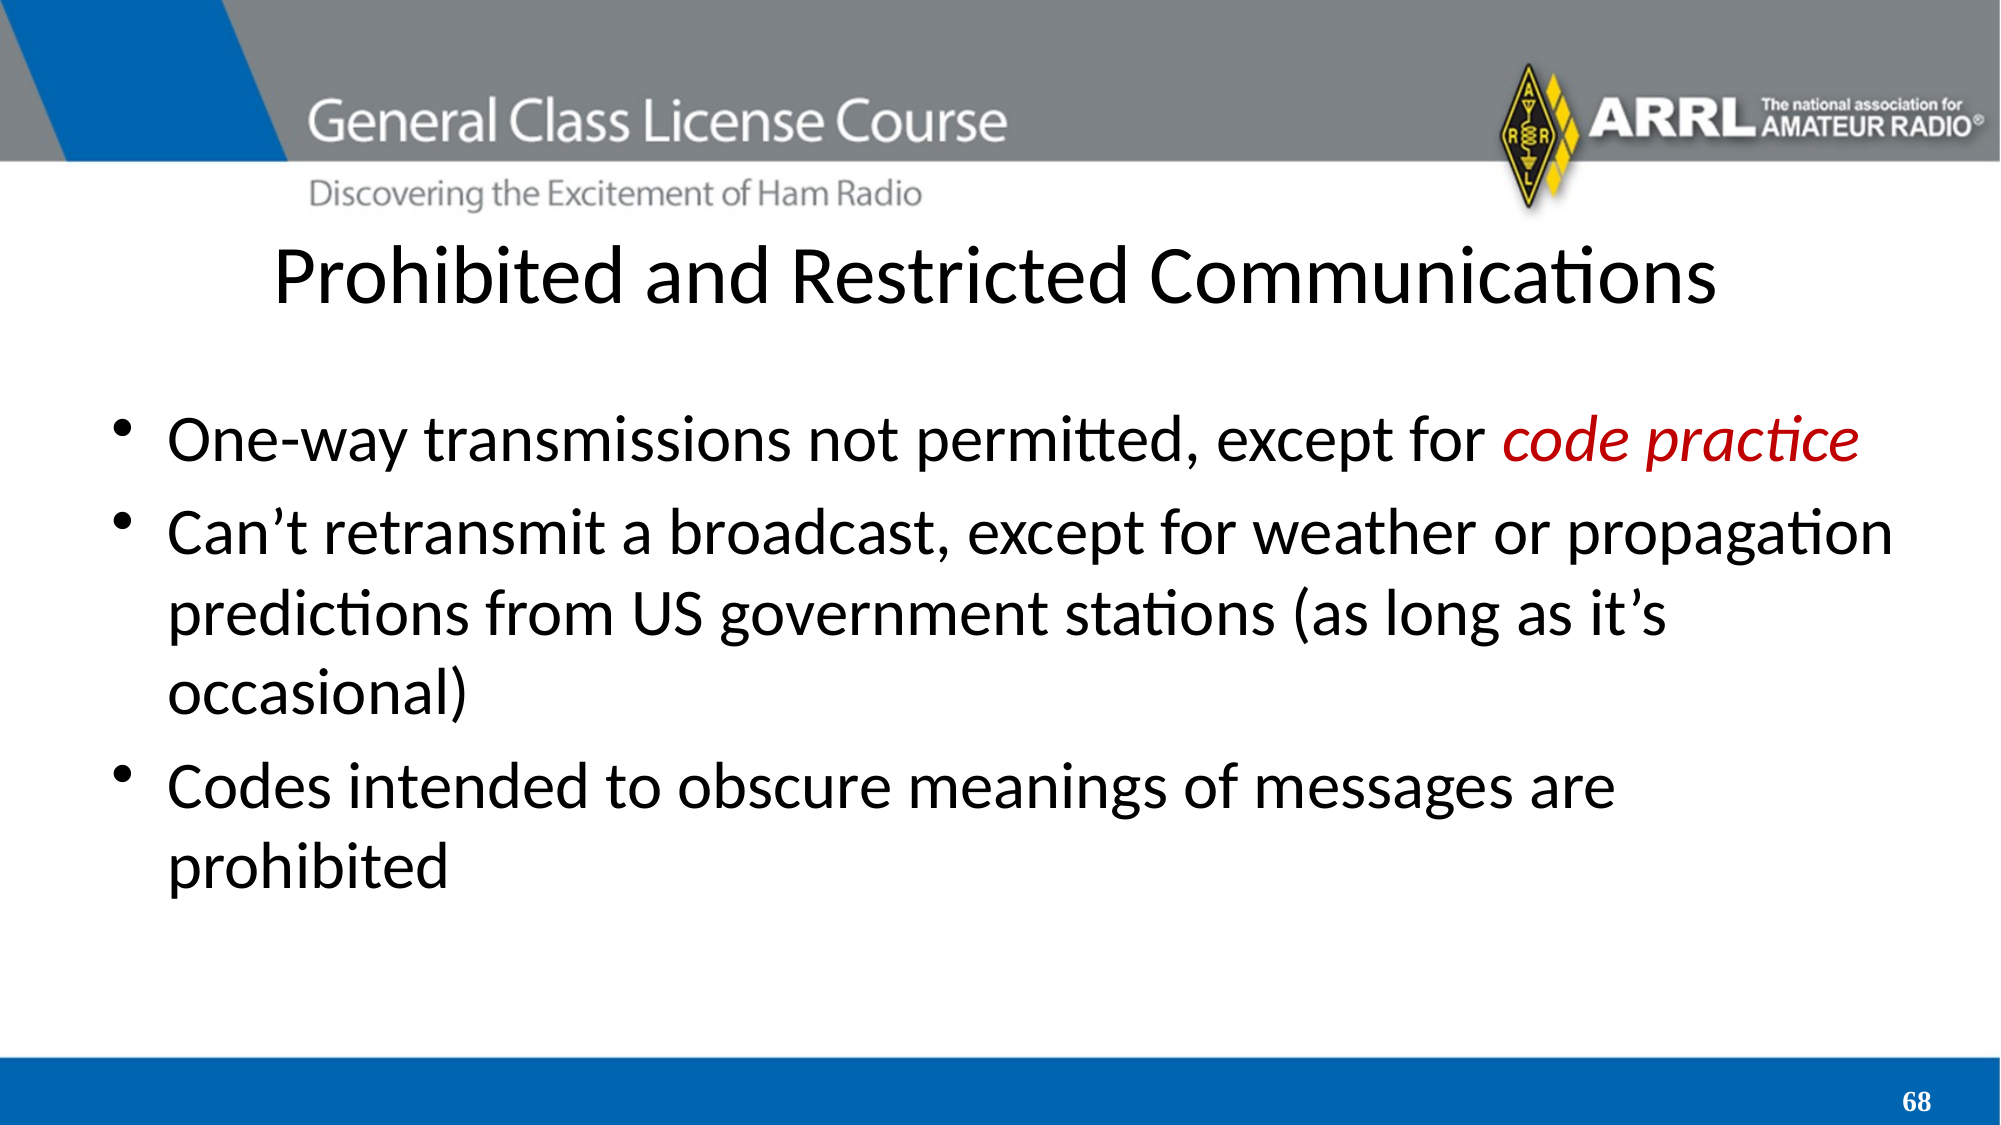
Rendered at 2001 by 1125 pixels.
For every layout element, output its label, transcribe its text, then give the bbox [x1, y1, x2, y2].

list One-way transmissions not permitted, except for code practice Can’t retransmit a broadcast, except for weather or propagation predictions from US government stations (as long as it’s occasional) Codes intended to obscure meanings of messages are prohibited [96, 387, 1913, 1075]
picture [0, 0, 2001, 1125]
title Prohibited and Restricted Communications [96, 212, 1897, 356]
